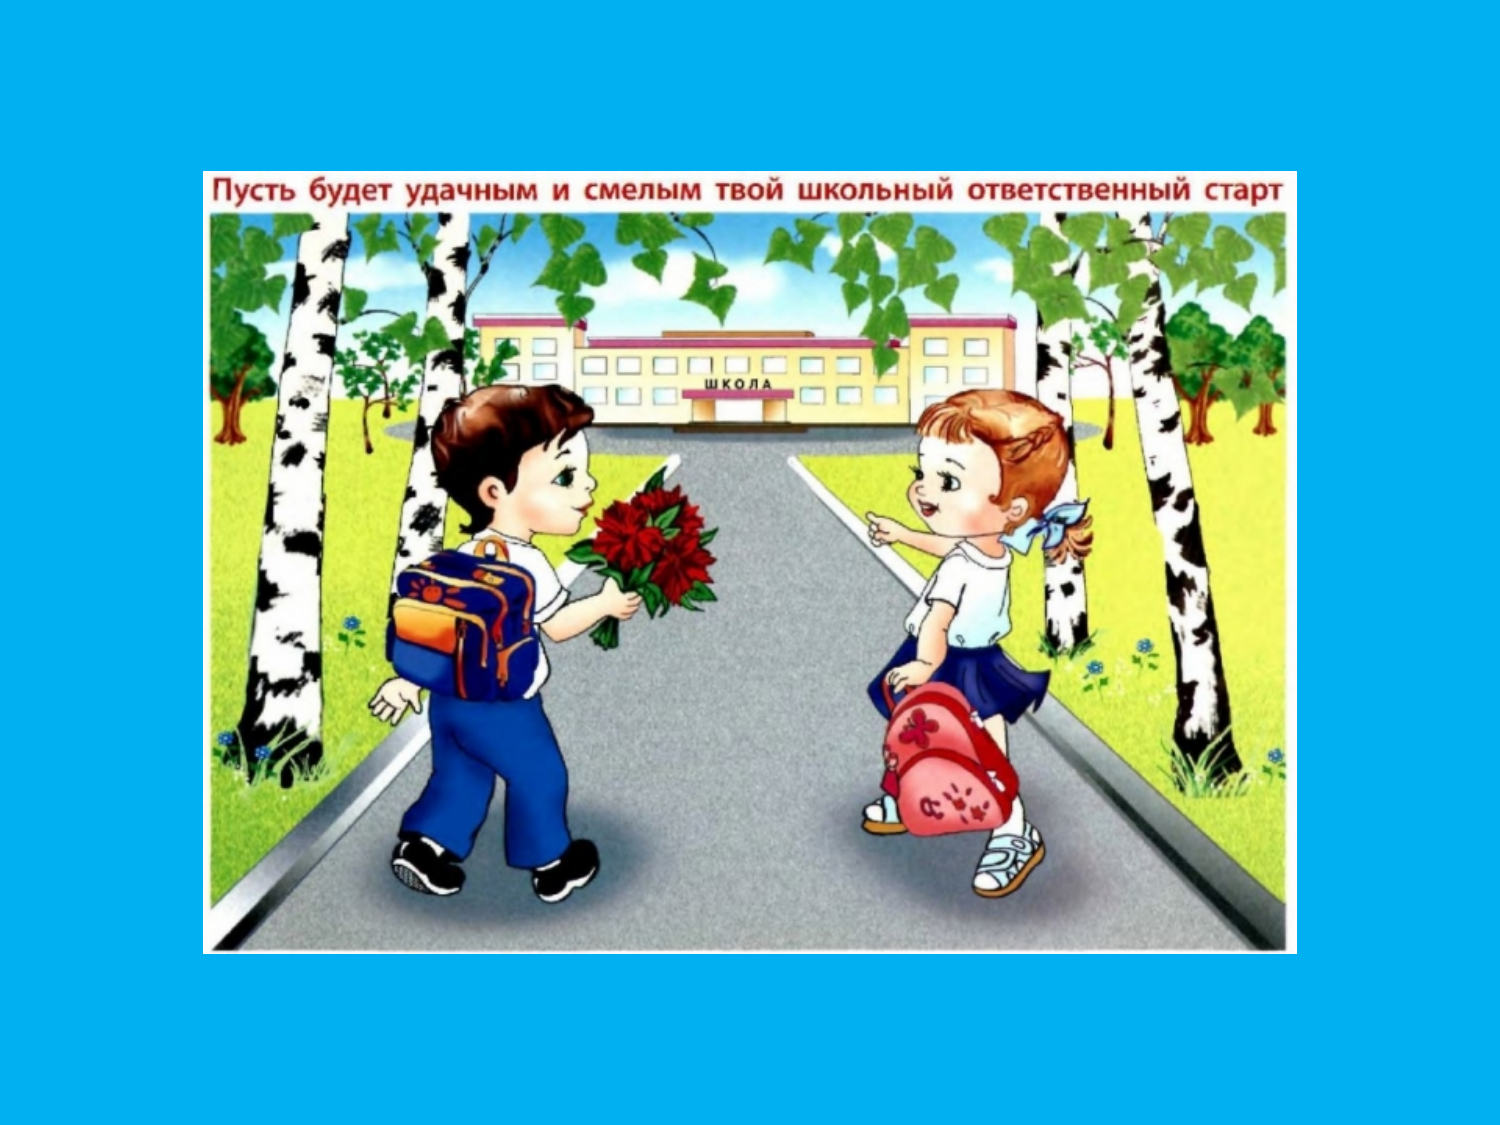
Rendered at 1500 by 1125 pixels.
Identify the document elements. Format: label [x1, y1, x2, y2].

picture [204, 172, 1296, 953]
